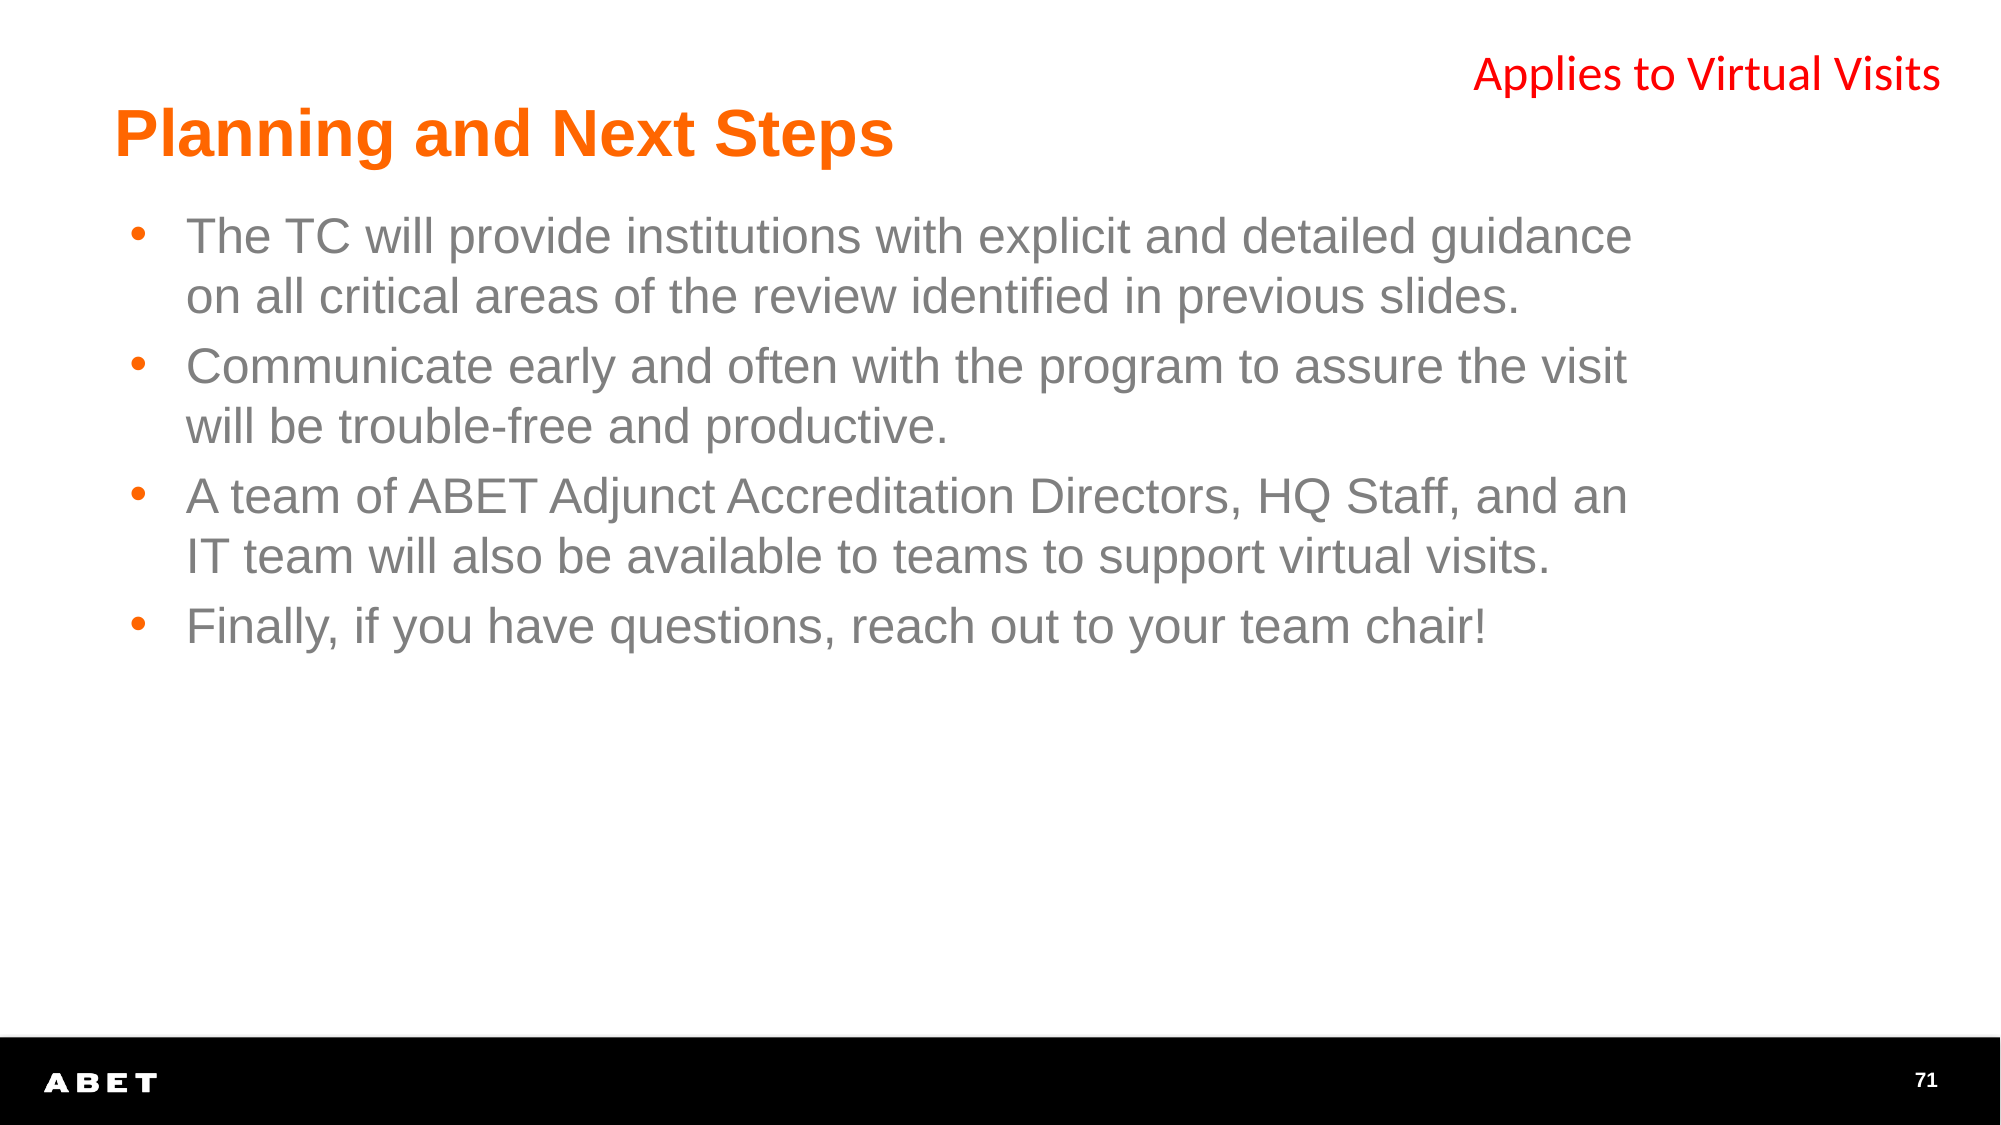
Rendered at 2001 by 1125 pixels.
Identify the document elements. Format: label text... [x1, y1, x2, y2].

list The TC will provide institutions with explicit and detailed guidance on all critical areas of the review identified in previous slides. Communicate early and often with the program to assure the visit will be trouble-free and productive. A team of ABET Adjunct Accreditation Directors, HQ Staff, and an IT team will also be available to teams to support virtual visits. Finally, if you have questions, reach out to your team chair! [114, 196, 1675, 975]
title Planning and Next Steps [99, 82, 1900, 213]
picture [16, 1052, 184, 1113]
text_box Applies to Virtual Visits [1458, 32, 1957, 108]
